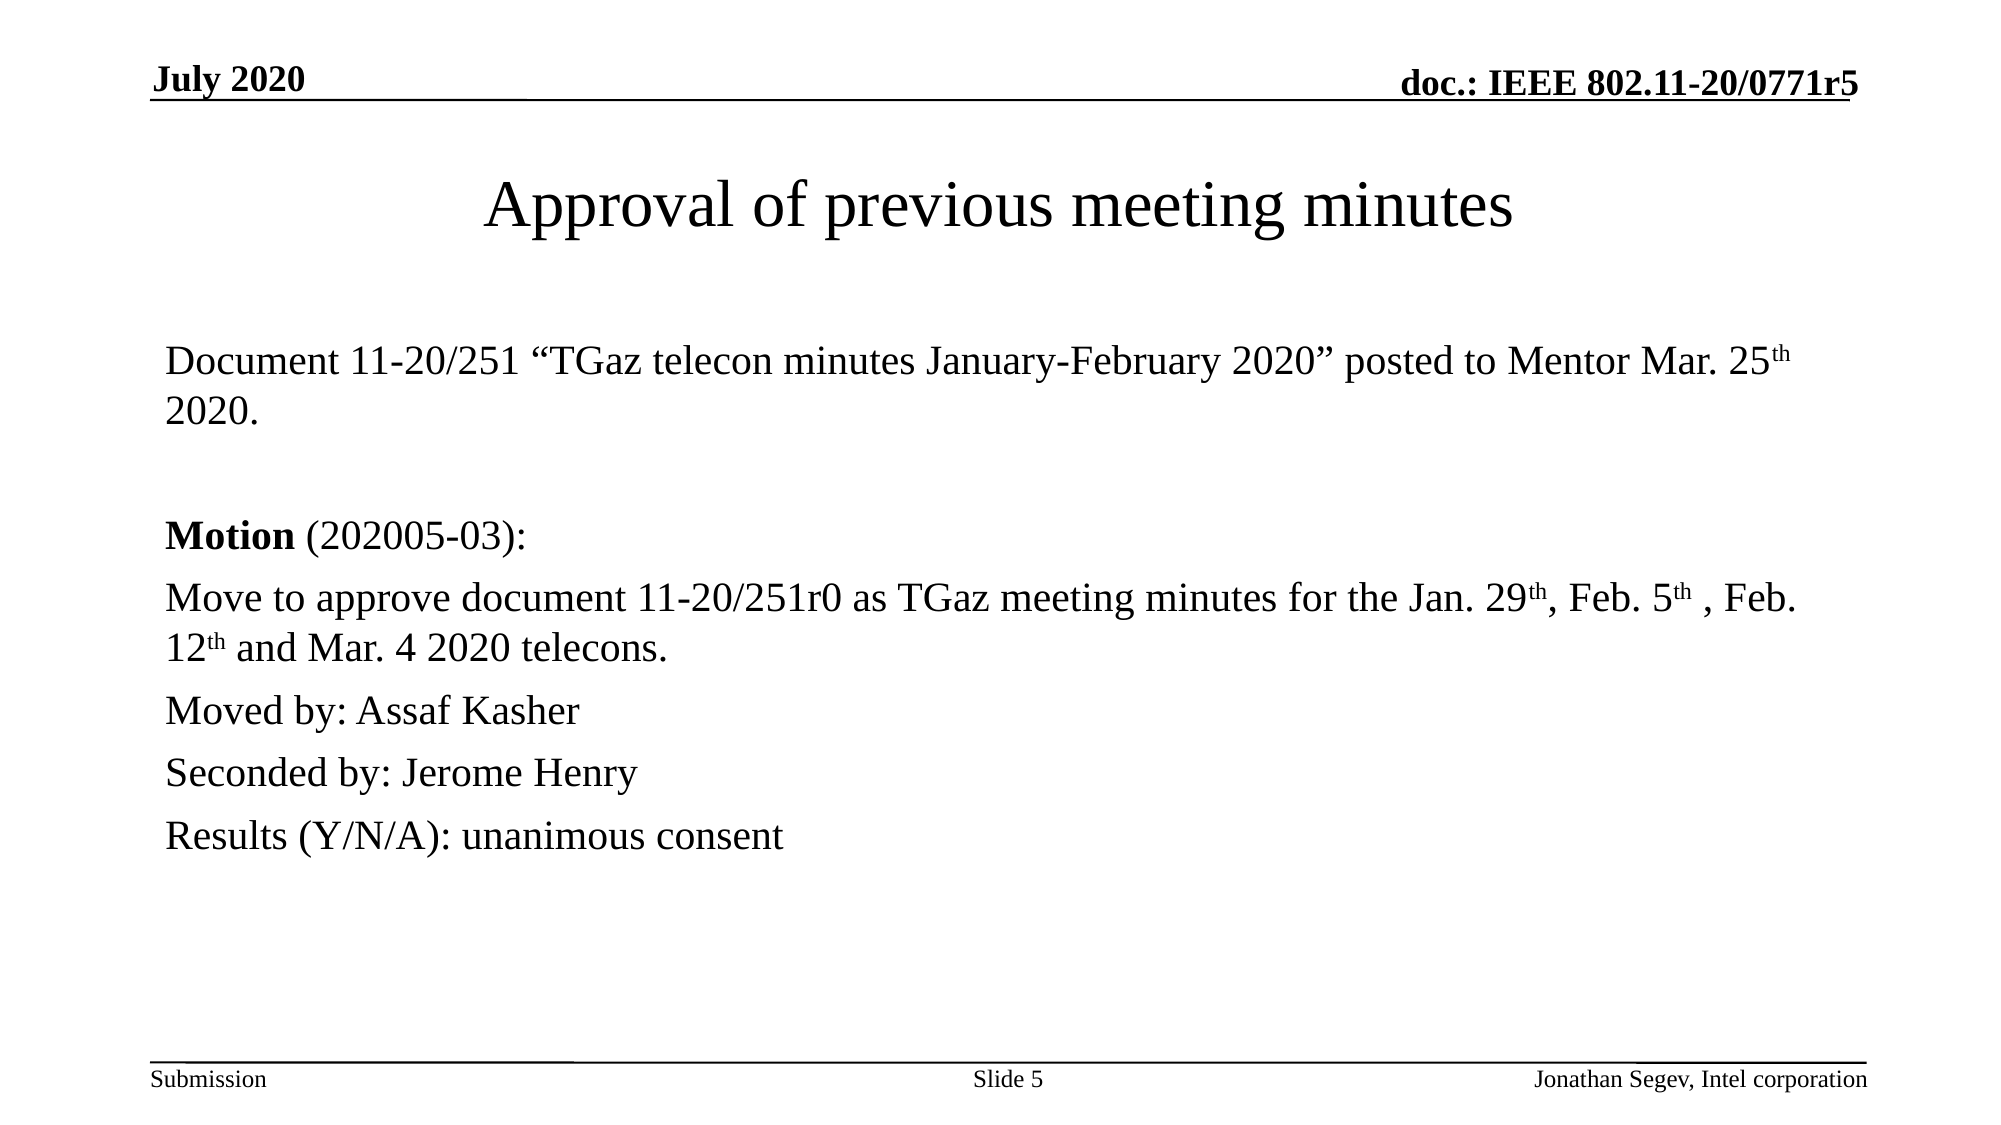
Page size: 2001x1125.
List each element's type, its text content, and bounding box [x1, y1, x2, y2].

footer Jonathan Segev, Intel corporation [1171, 1061, 1869, 1093]
list Document 11-20/251 “TGaz telecon minutes January-February 2020” posted to Mentor Mar. 25th 2020. Motion (202005-03): Move to approve document 11-20/251r0 as TGaz meeting minutes for the Jan. 29th, Feb. 5th , Feb. 12th and Mar. 4 2020 telecons. Moved by: Assaf Kasher Seconded by: Jerome Henry Results (Y/N/A): unanimous consent [149, 324, 1850, 1000]
slide_number Slide 5 [950, 1061, 1067, 1123]
title Approval of previous meeting minutes [149, 112, 1850, 288]
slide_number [152, 54, 563, 100]
